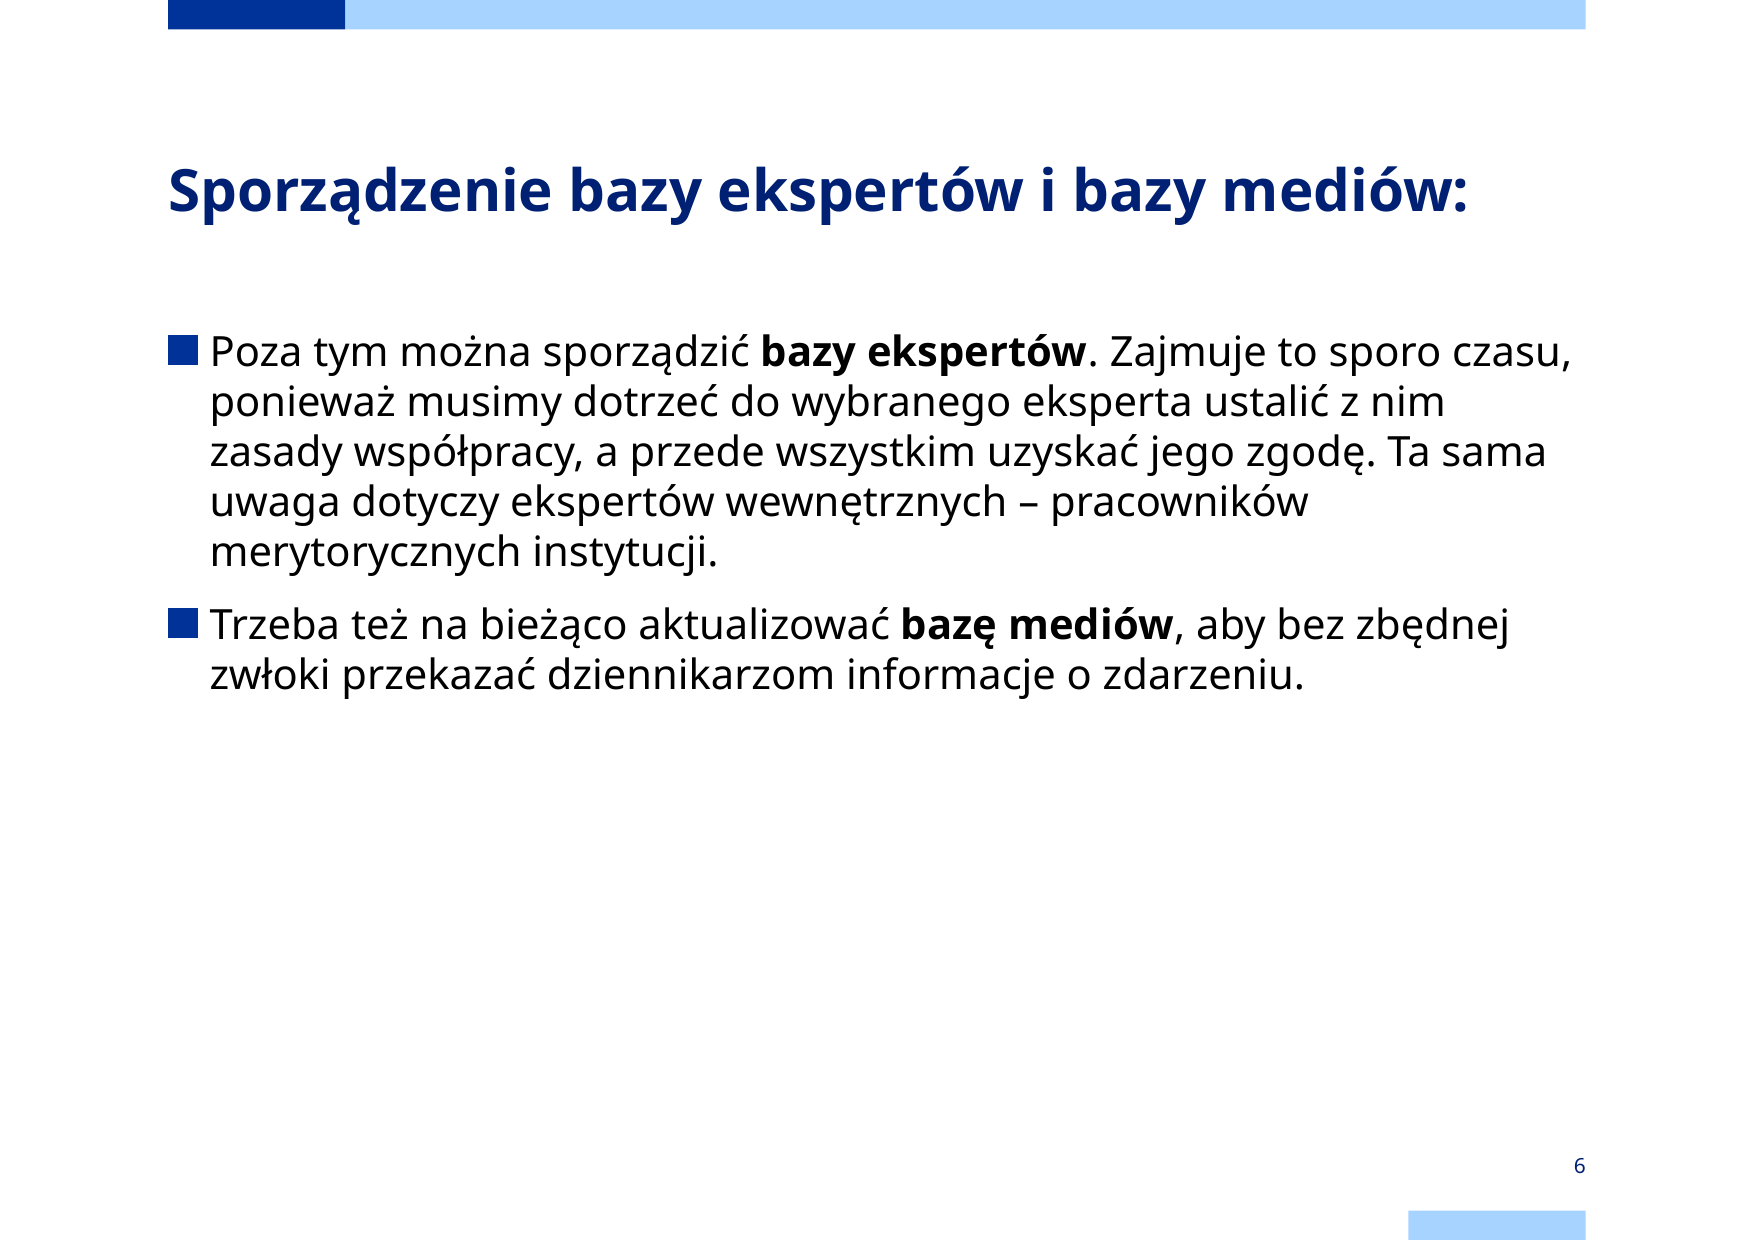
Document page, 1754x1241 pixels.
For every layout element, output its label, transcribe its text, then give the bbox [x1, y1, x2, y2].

picture [168, 335, 198, 365]
title Sporządzenie bazy ekspertów i bazy mediów: [168, 147, 1586, 324]
picture [168, 608, 198, 638]
list Poza tym można sporządzić bazy ekspertów. Zajmuje to sporo czasu, ponieważ musimy dotrzeć do wybranego eksperta ustalić z nim zasady współpracy, a przede wszystkim uzyskać jego zgodę. Ta sama uwaga dotyczy ekspertów wewnętrznych – pracowników merytorycznych instytucji. Trzeba też na bieżąco aktualizować bazę mediów, aby bez zbędnej zwłoki przekazać dziennikarzom informacje o zdarzeniu. [168, 324, 1586, 1093]
slide_number 6 [1408, 1151, 1586, 1182]
